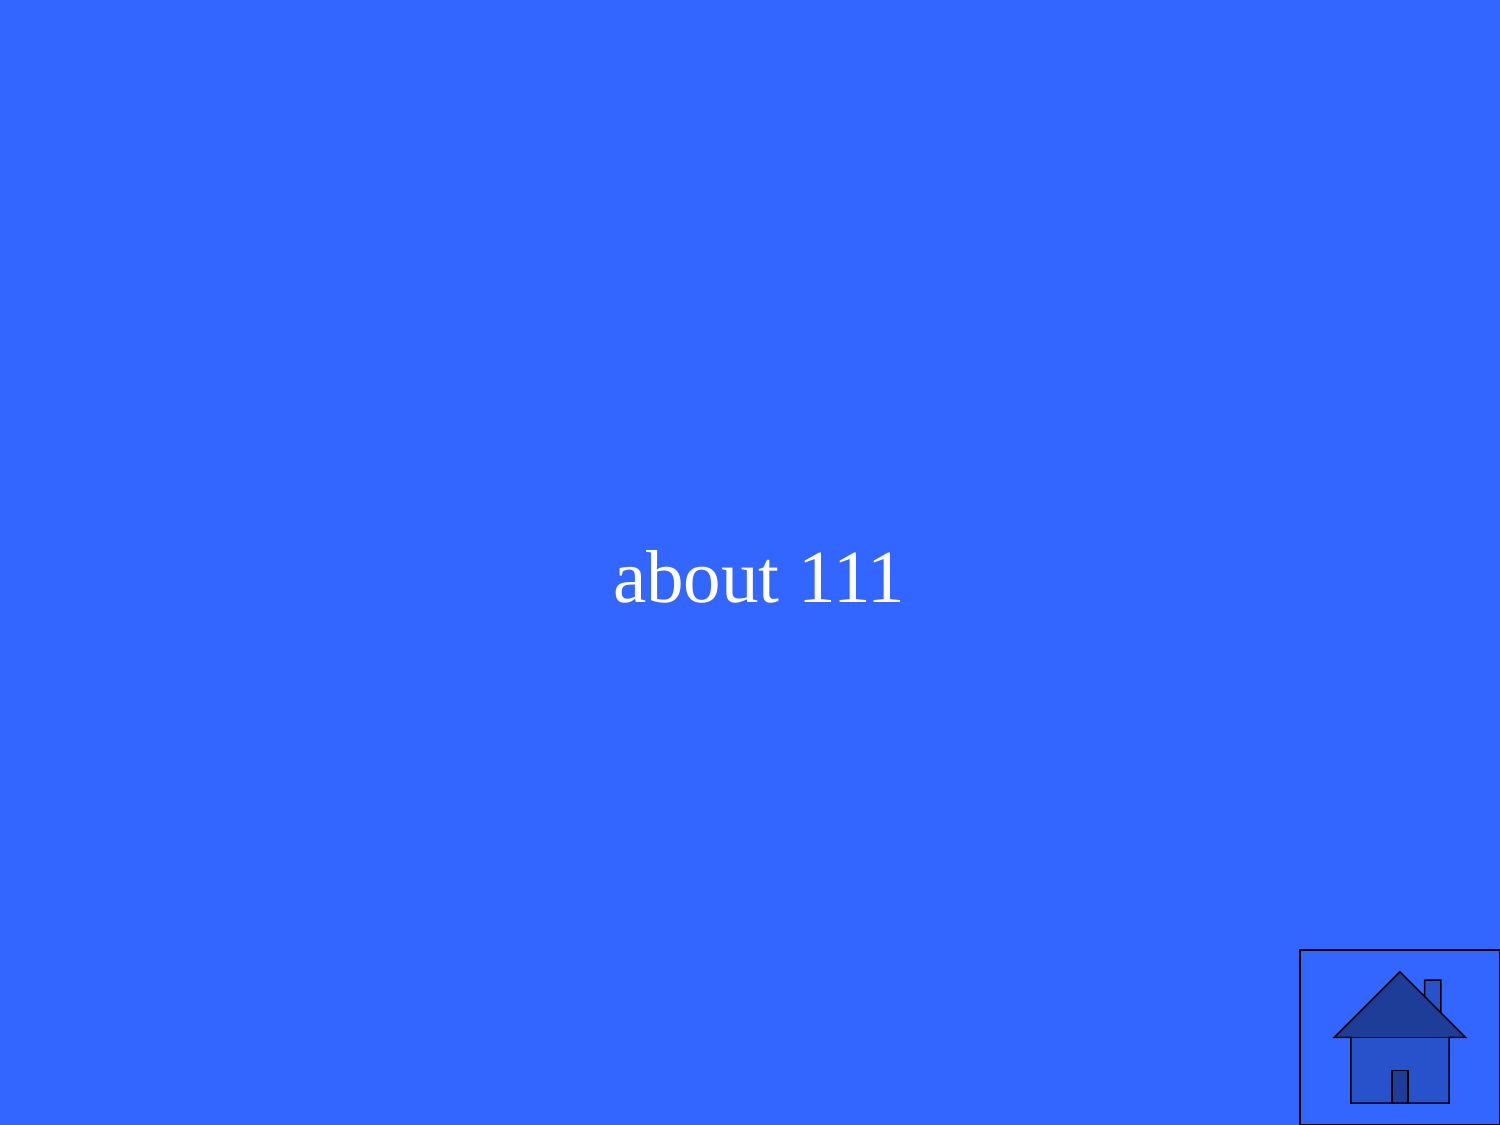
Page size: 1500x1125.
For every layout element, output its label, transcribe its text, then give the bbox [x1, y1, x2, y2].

text_box [1299, 950, 1500, 1125]
text_box [1149, 899, 1500, 1125]
text_box about 111 [237, 520, 1263, 626]
